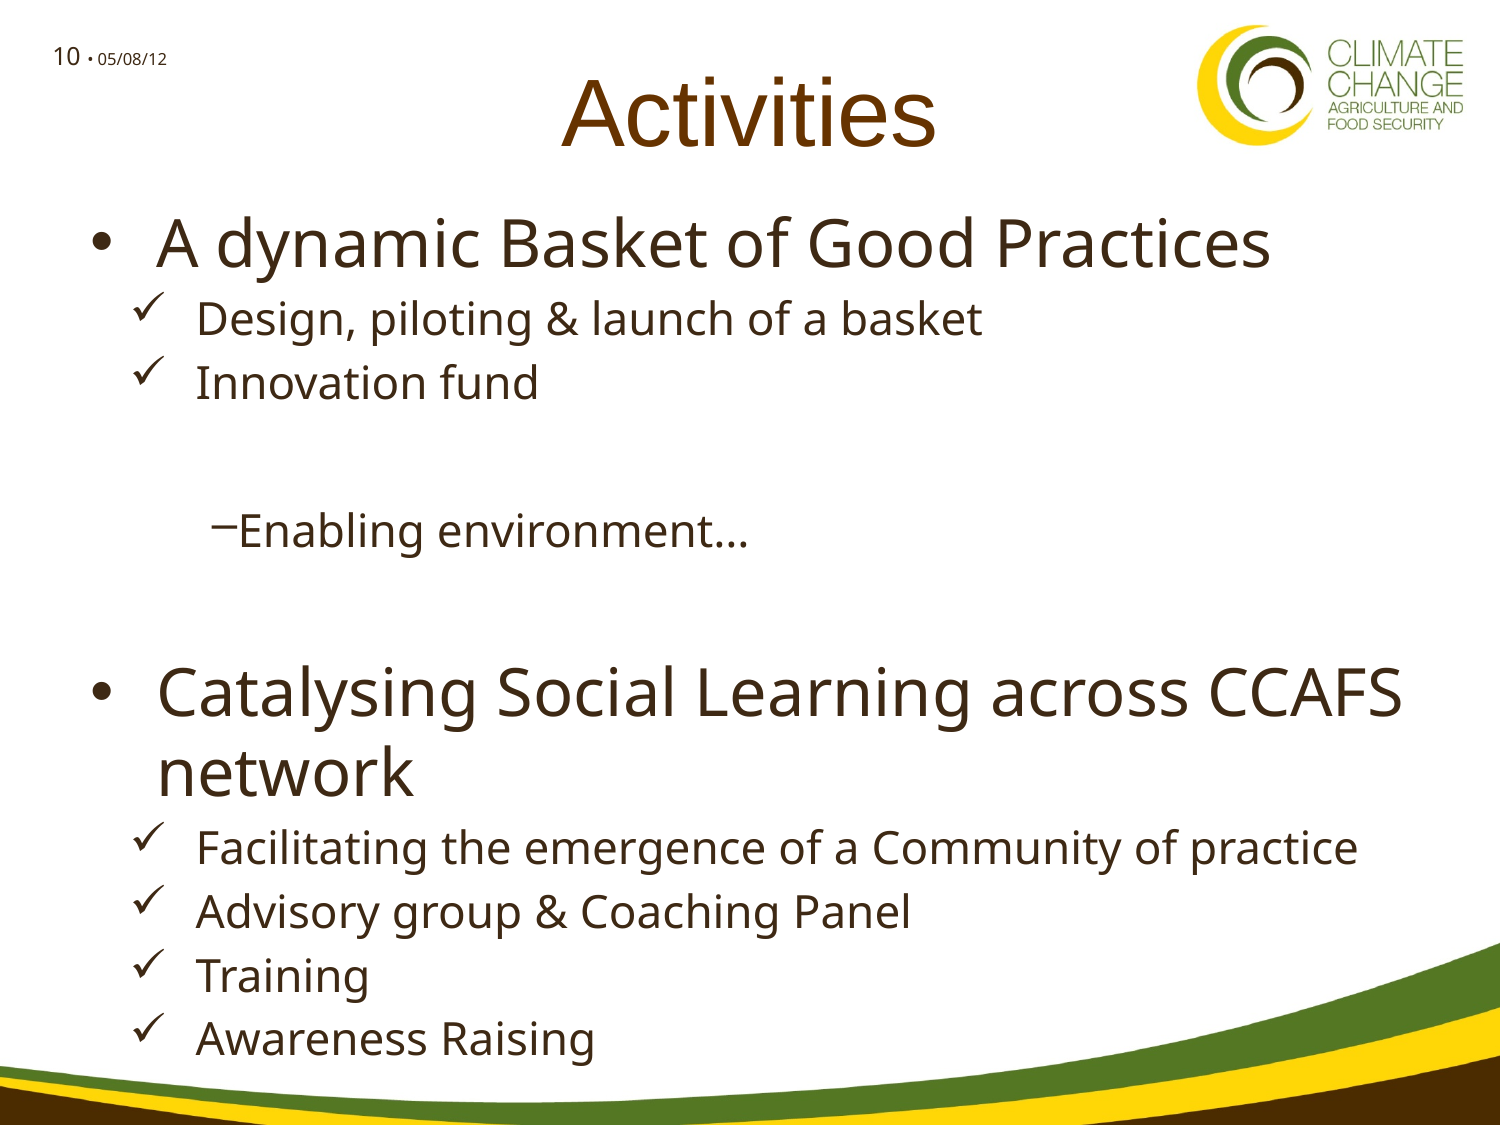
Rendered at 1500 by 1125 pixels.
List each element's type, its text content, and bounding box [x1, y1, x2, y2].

picture [1183, 12, 1475, 154]
picture [0, 936, 1500, 1125]
title Activities [75, 45, 1425, 176]
list A dynamic Basket of Good Practices Design, piloting & launch of a basket Innovation fund Enabling environment… Catalysing Social Learning across CCAFS network Facilitating the emergence of a Community of practice Advisory group & Coaching Panel Training Awareness Raising [75, 193, 1425, 936]
